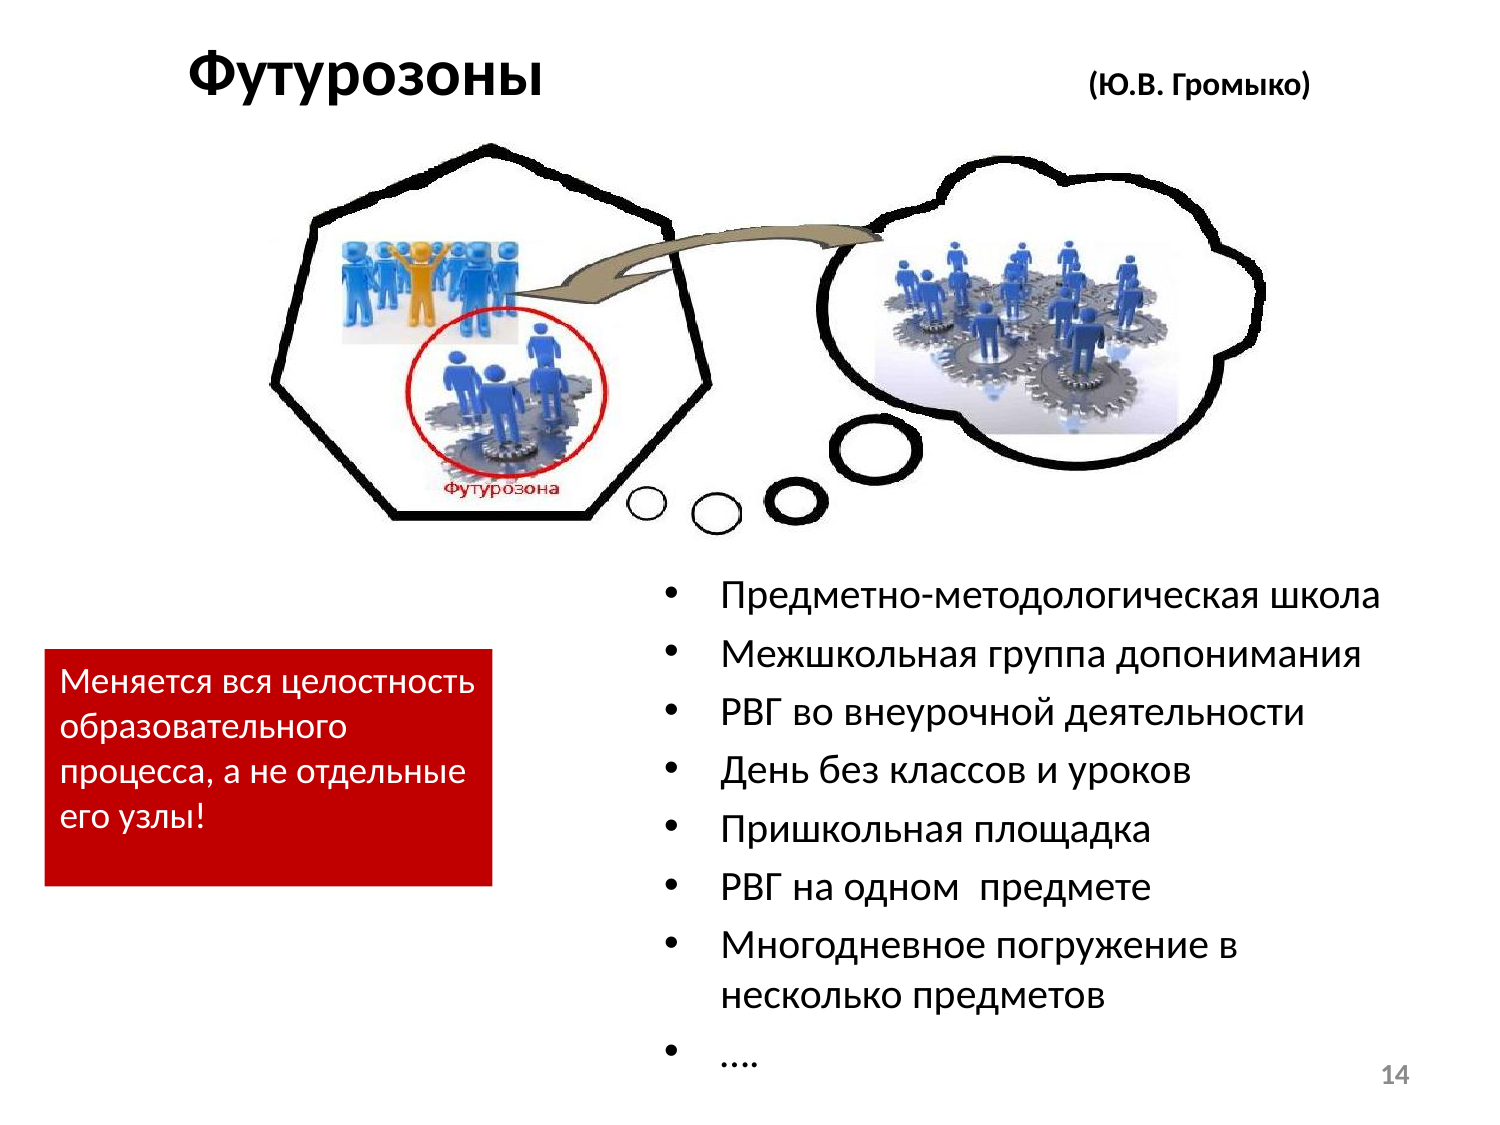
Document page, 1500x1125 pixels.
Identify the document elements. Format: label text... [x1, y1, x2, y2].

text_box Меняется вся целостность образовательного процесса, а не отдельные его узлы! [44, 649, 493, 887]
slide_number 14 [1074, 1042, 1425, 1103]
picture [258, 124, 1297, 558]
title Футурозоны (Ю.В. Громыко) [74, 26, 1426, 110]
list Предметно-методологическая школа Межшкольная группа допонимания РВГ во внеурочной деятельности День без классов и уроков Пришкольная площадка РВГ на одном предмете Многодневное погружение в несколько предметов …. [648, 559, 1426, 1098]
